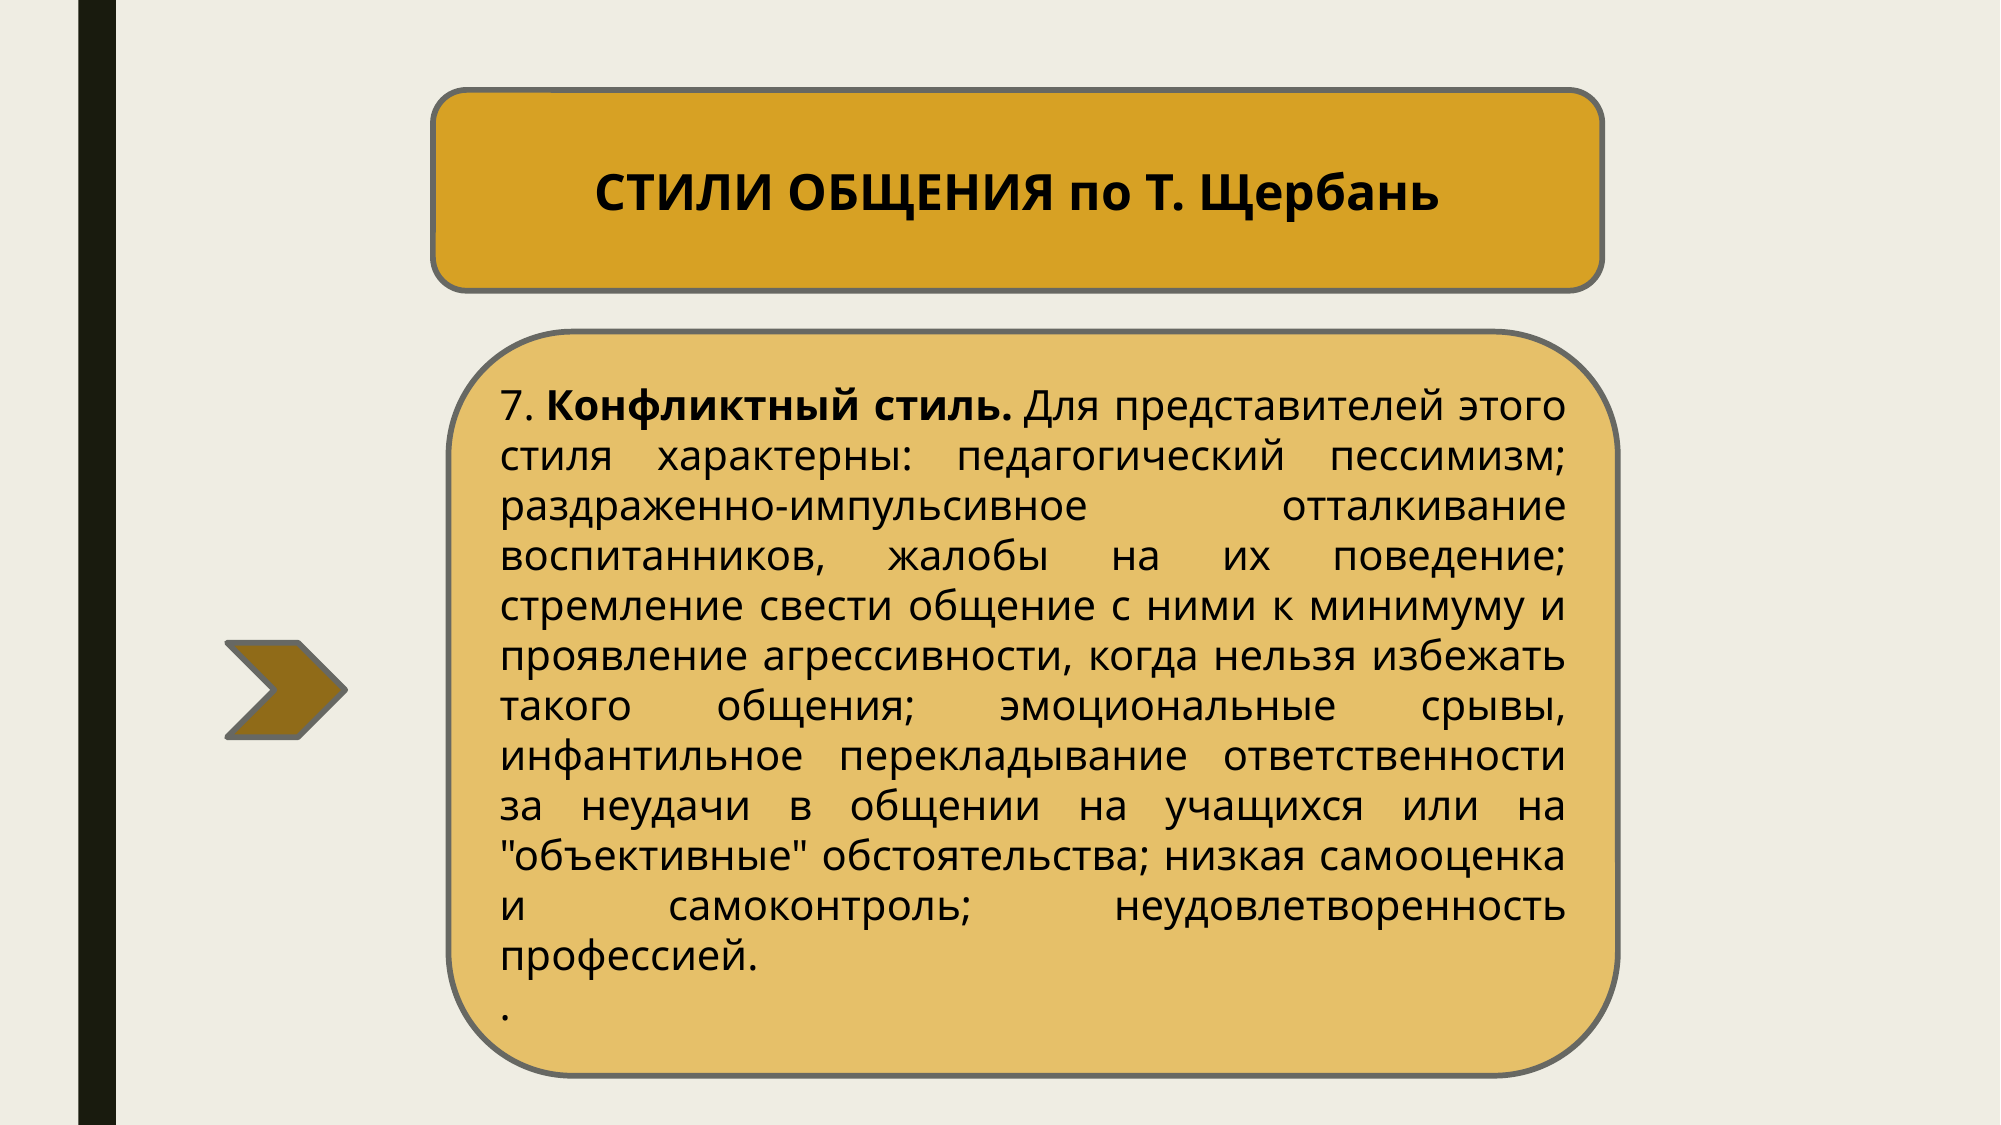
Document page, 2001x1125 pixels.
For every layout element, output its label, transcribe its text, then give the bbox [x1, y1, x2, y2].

text_box [224, 639, 349, 741]
text_box 7. Конфликтный стиль. Для представителей этого стиля характерны: педагогический пессимизм; раздраженно-импульсивное отталкивание воспитанников, жалобы на их поведение; стремление свести общение с ними к минимуму и проявление агрессивности, когда нельзя избежать такого общения; эмоциональные срывы, инфантильное перекладывание ответственности за неудачи в общении на учащихся или на "объективные" обстоятельства; низкая самооценка и самоконтроль; неудовлетворенность профессией. . [445, 328, 1621, 1079]
text_box СТИЛИ ОБЩЕНИЯ по Т. Щербань [430, 87, 1606, 294]
